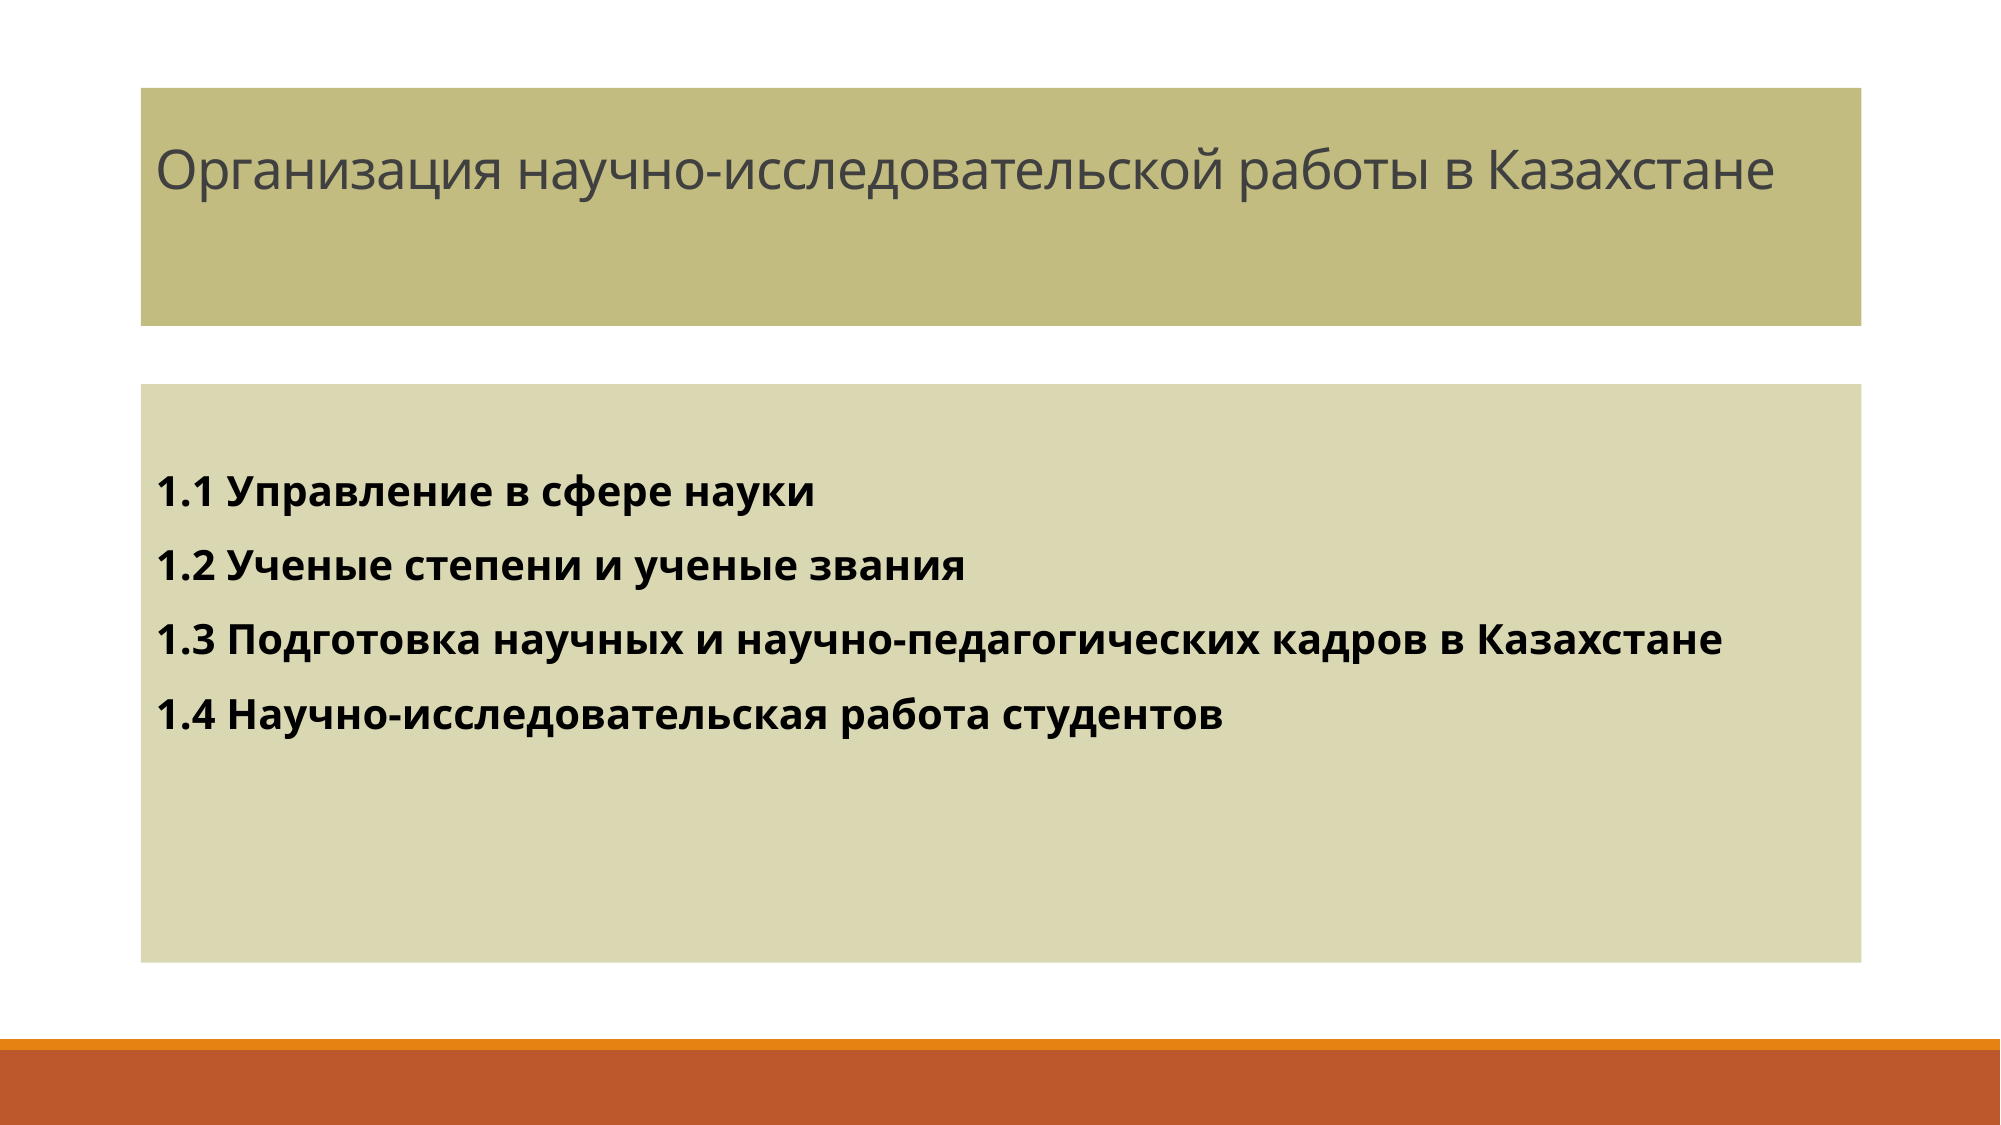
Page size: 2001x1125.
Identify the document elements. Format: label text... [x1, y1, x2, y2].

list 1.1 Управление в сфере науки 1.2 Ученые степени и ученые звания 1.3 Подготовка научных и научно-педагогических кадров в Казахстане 1.4 Научно-исследовательская работа студентов [140, 384, 1862, 963]
title Организация научно-исследовательской работы в Казахстане [140, 87, 1862, 326]
